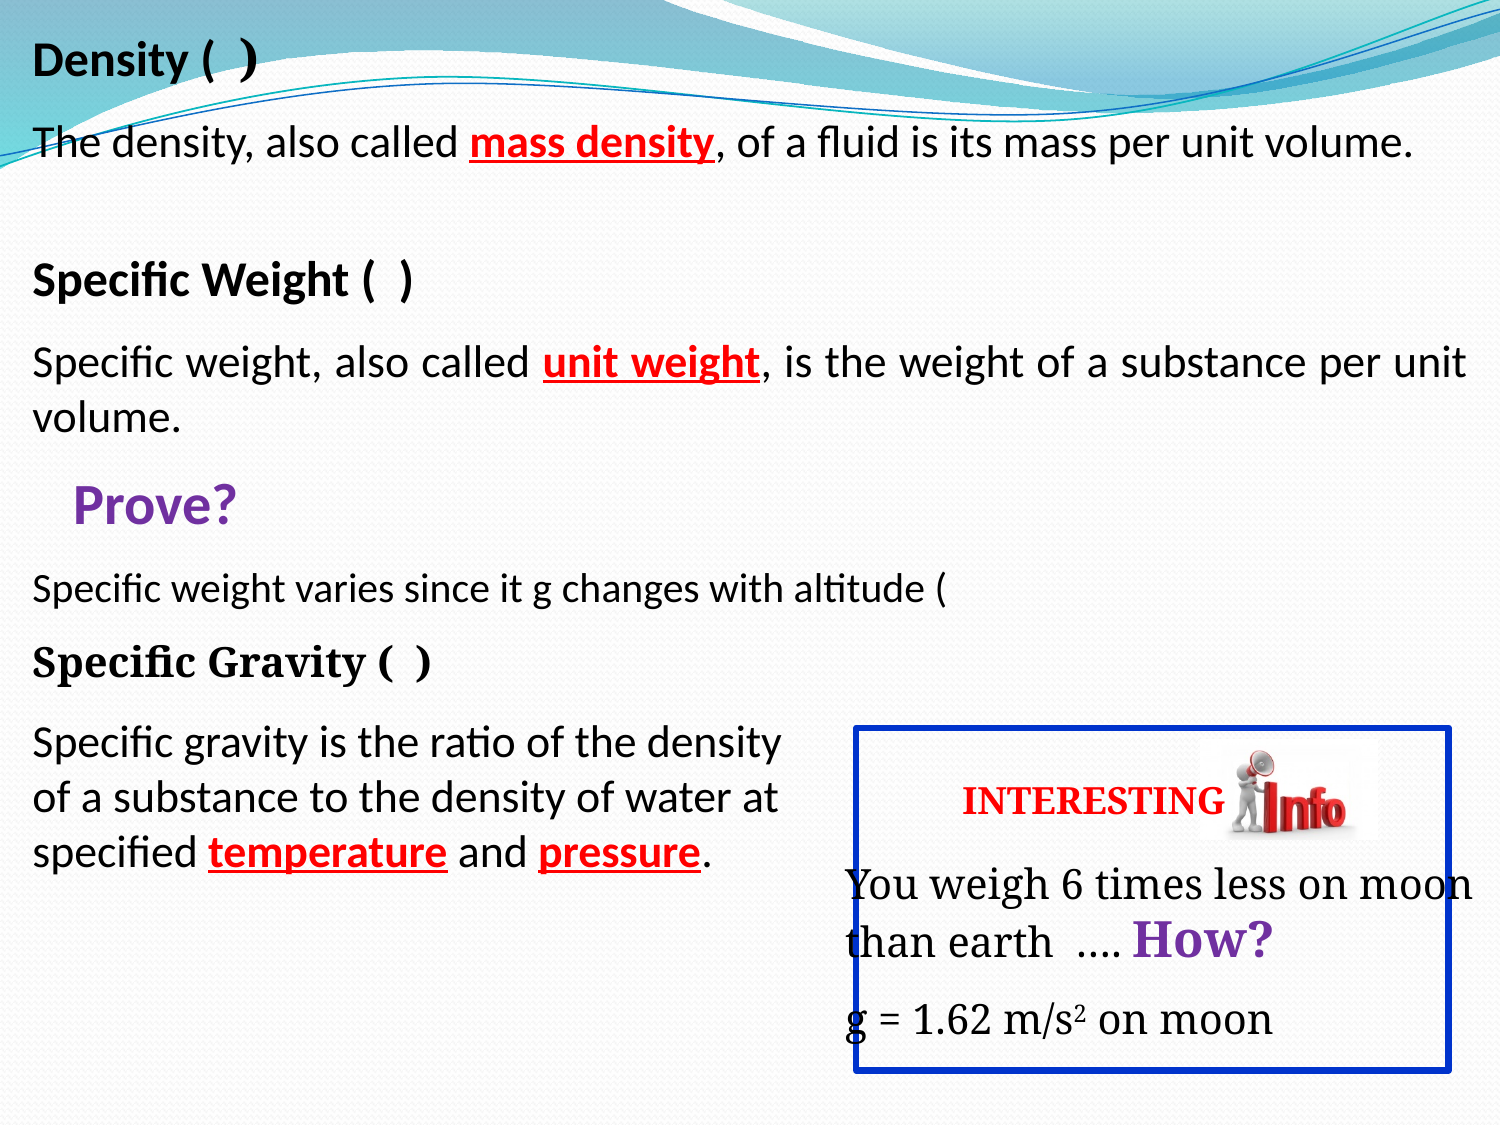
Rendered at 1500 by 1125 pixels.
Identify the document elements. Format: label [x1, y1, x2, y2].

text_box [855, 727, 1463, 1071]
